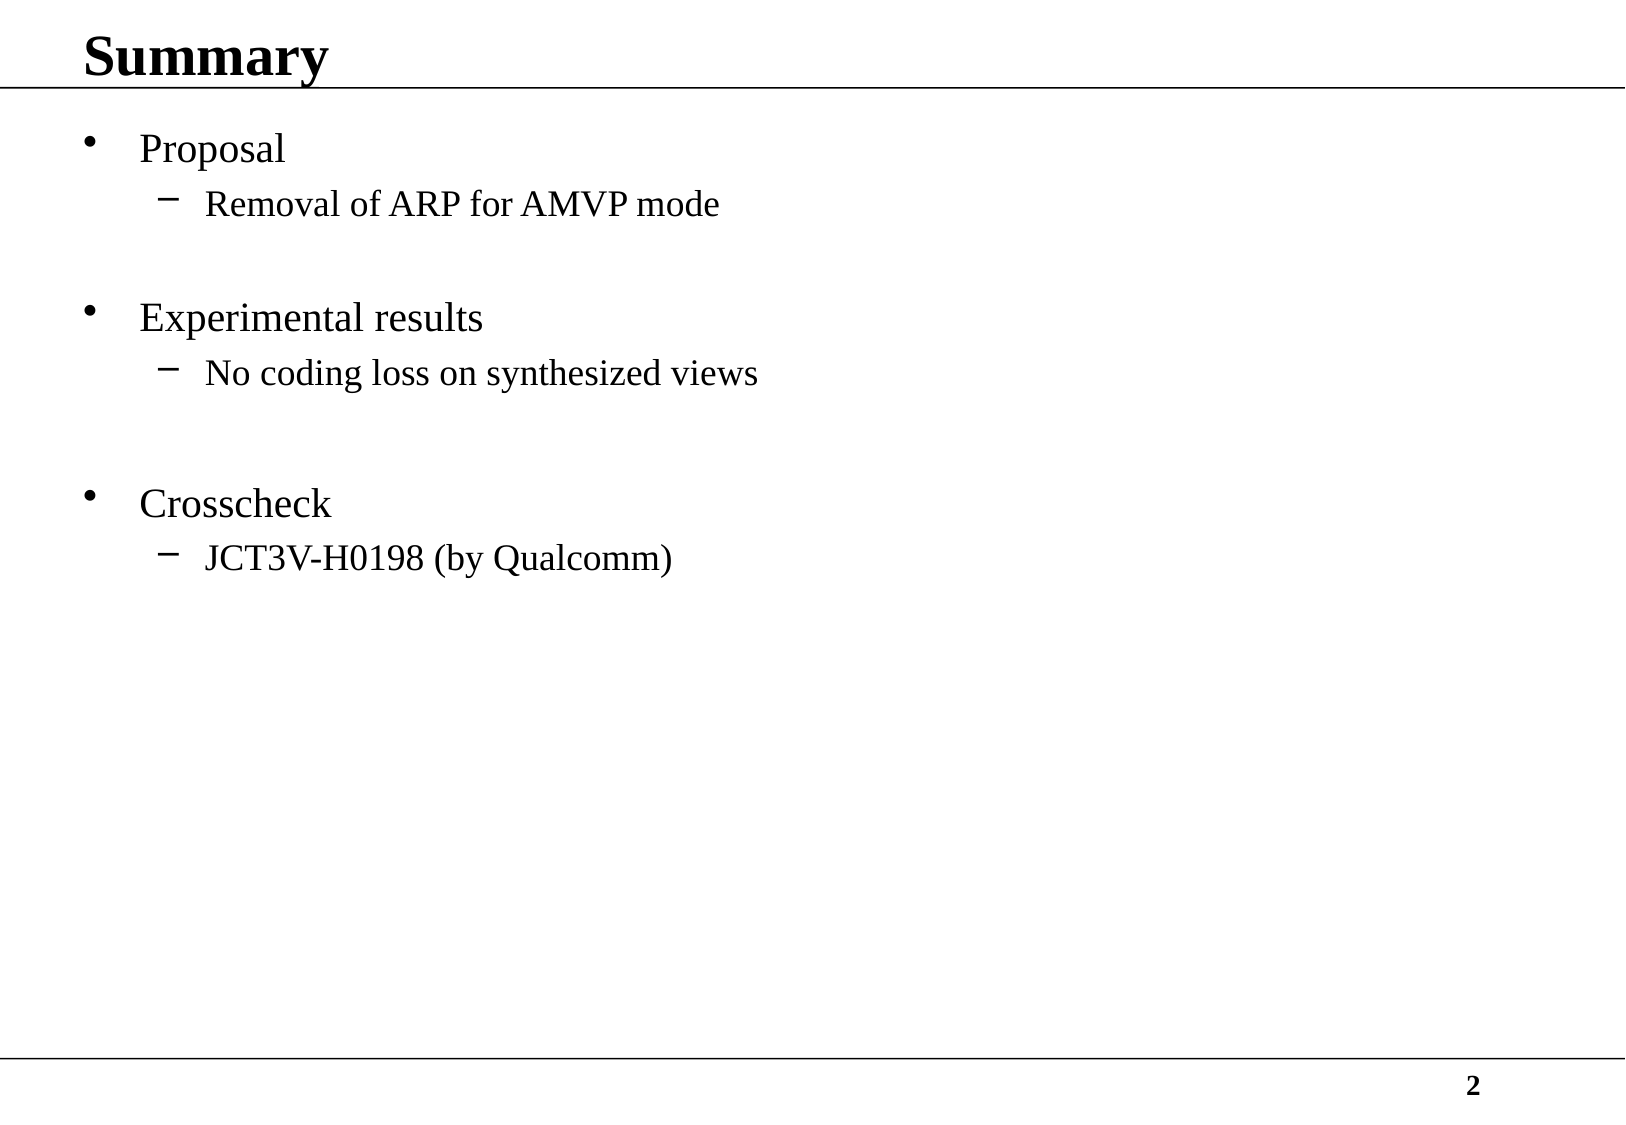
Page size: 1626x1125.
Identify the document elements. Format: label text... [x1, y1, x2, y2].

list Proposal Removal of ARP for AMVP mode Experimental results No coding loss on synthesized views Crosscheck JCT3V-H0198 (by Qualcomm) [68, 113, 1544, 1005]
slide_number 2 [1403, 1058, 1544, 1106]
title Summary [68, 9, 1484, 94]
